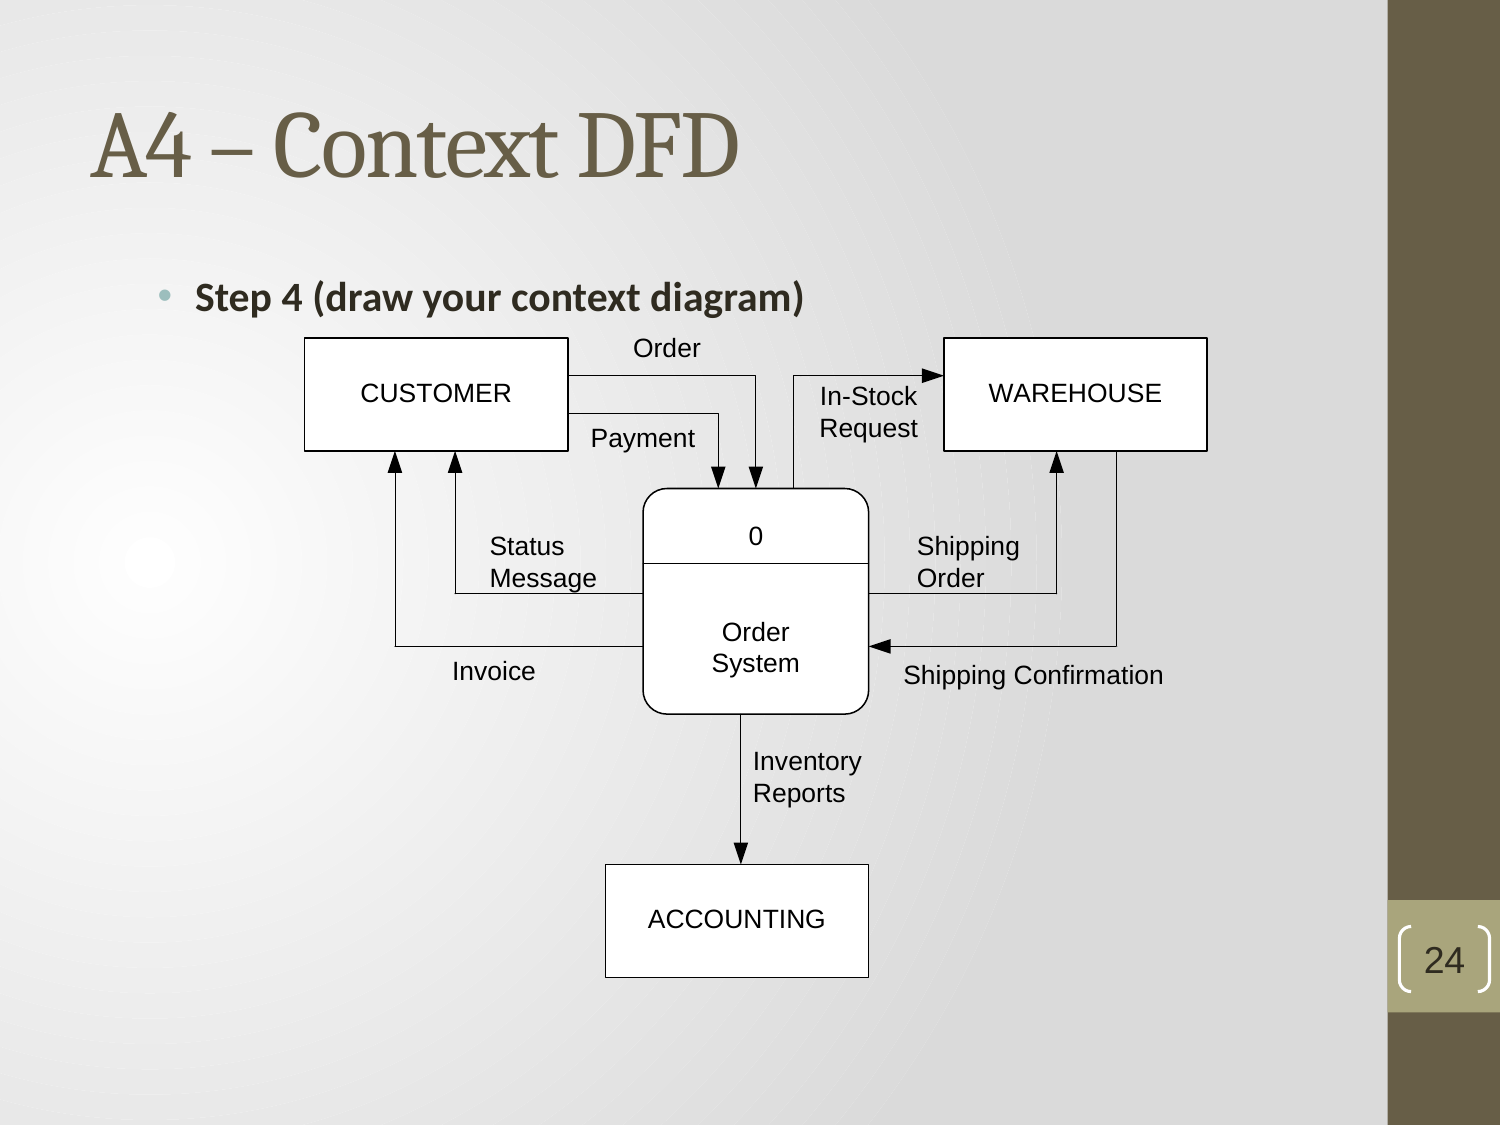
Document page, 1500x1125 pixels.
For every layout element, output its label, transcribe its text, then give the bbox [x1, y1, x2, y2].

title A4 – Context DFD [75, 45, 1325, 233]
slide_number 24 [1397, 924, 1492, 994]
picture [300, 325, 1212, 982]
list Step 4 (draw your context diagram) [74, 262, 1326, 1051]
